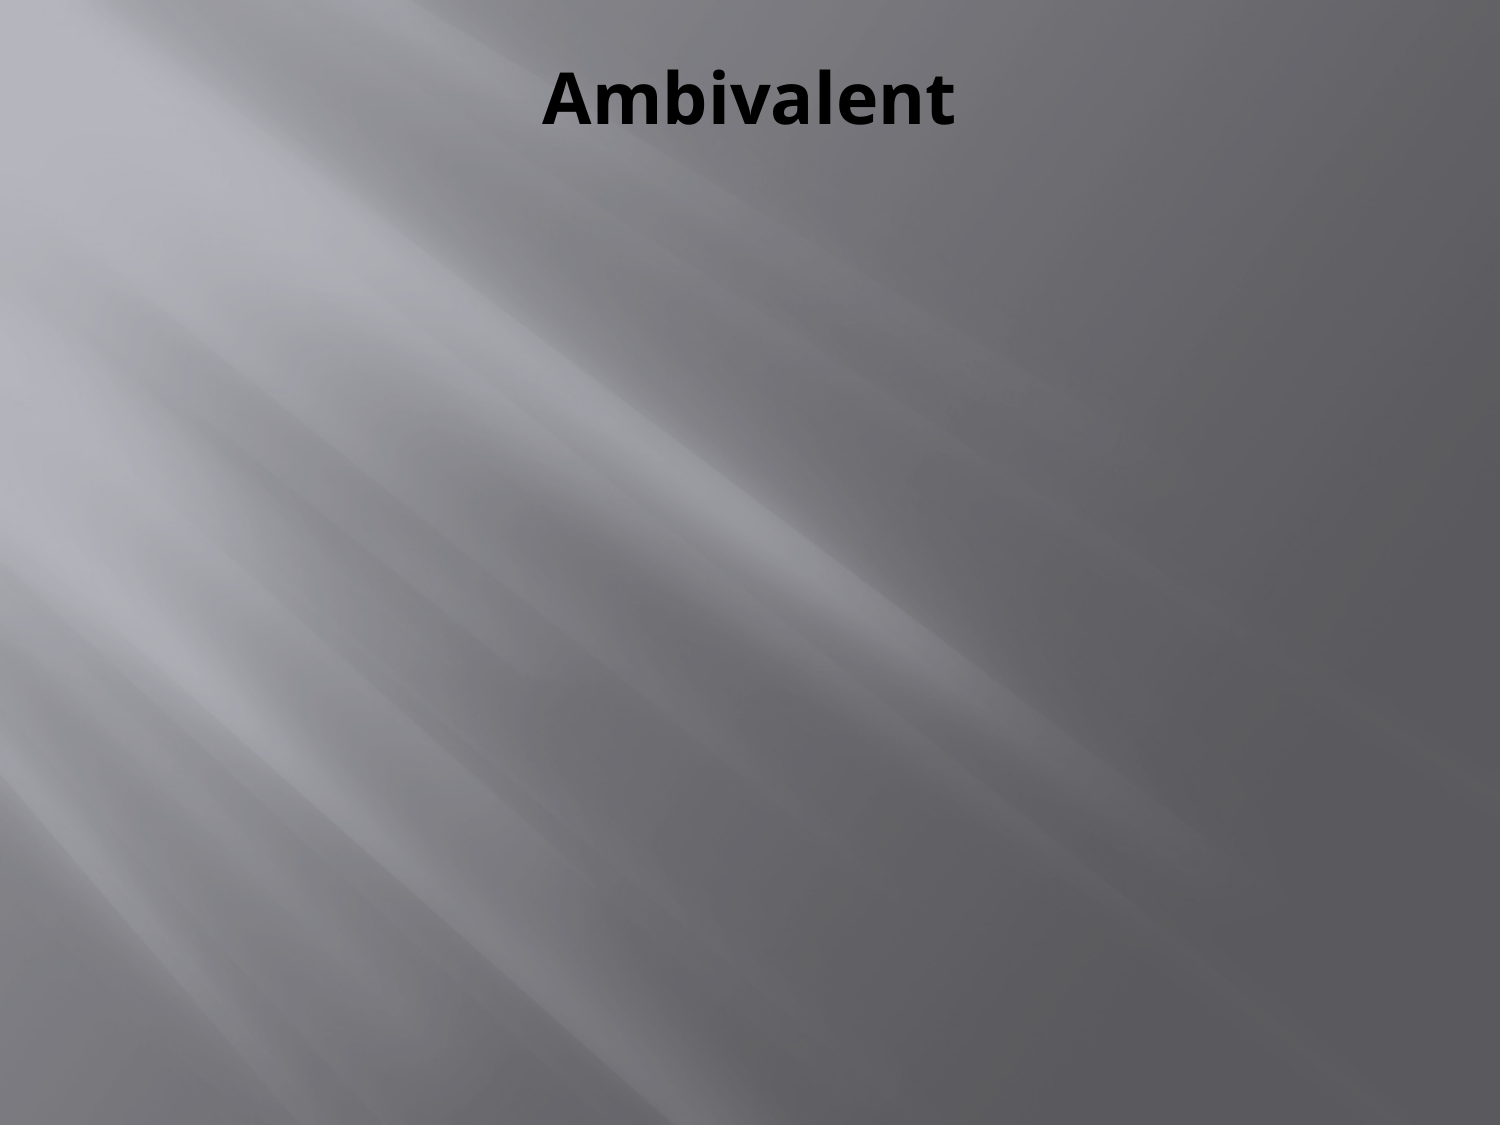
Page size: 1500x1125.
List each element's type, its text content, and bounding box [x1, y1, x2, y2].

title Ambivalent [75, 45, 1425, 233]
